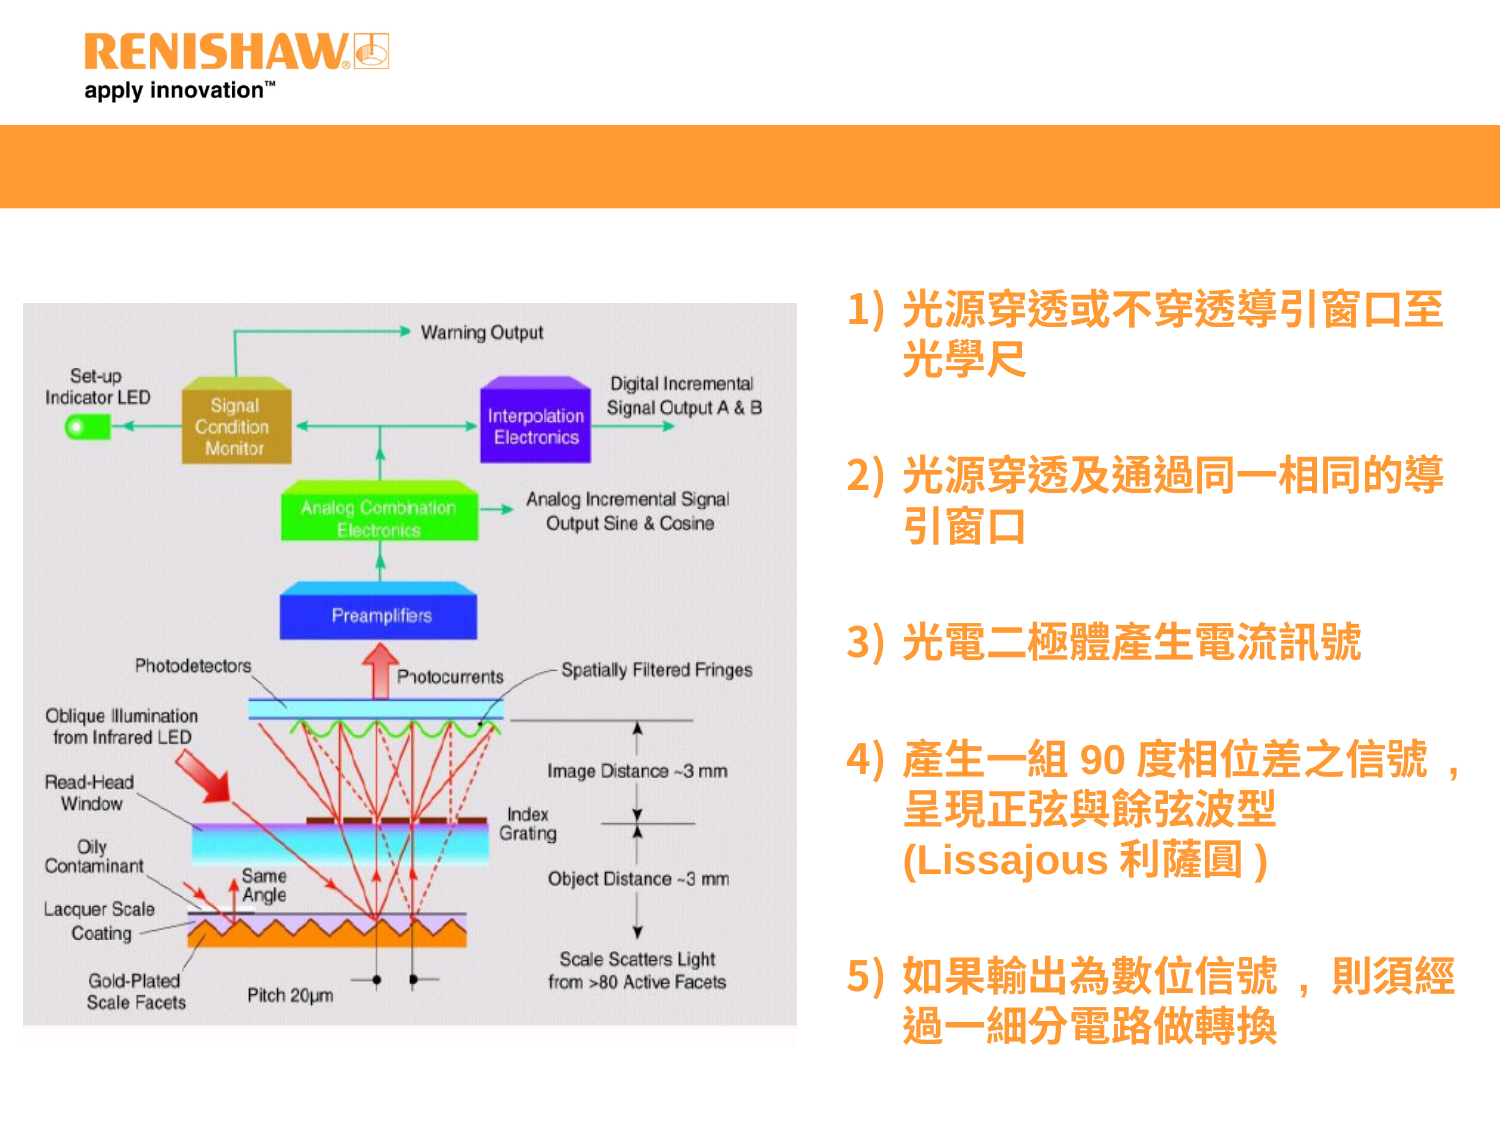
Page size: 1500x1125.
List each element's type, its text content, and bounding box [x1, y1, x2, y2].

list 光源穿透或不穿透導引窗口至光學尺 光源穿透及通過同一相同的導引窗口 光電二極體產生電流訊號 產生一組90度相位差之信號 , 呈現正弦與餘弦波型(Lissajous利薩圓) 如果輸出為數位信號 , 則須經過一細分電路做轉換 [831, 274, 1488, 976]
picture [23, 303, 798, 1048]
picture [83, 30, 390, 104]
